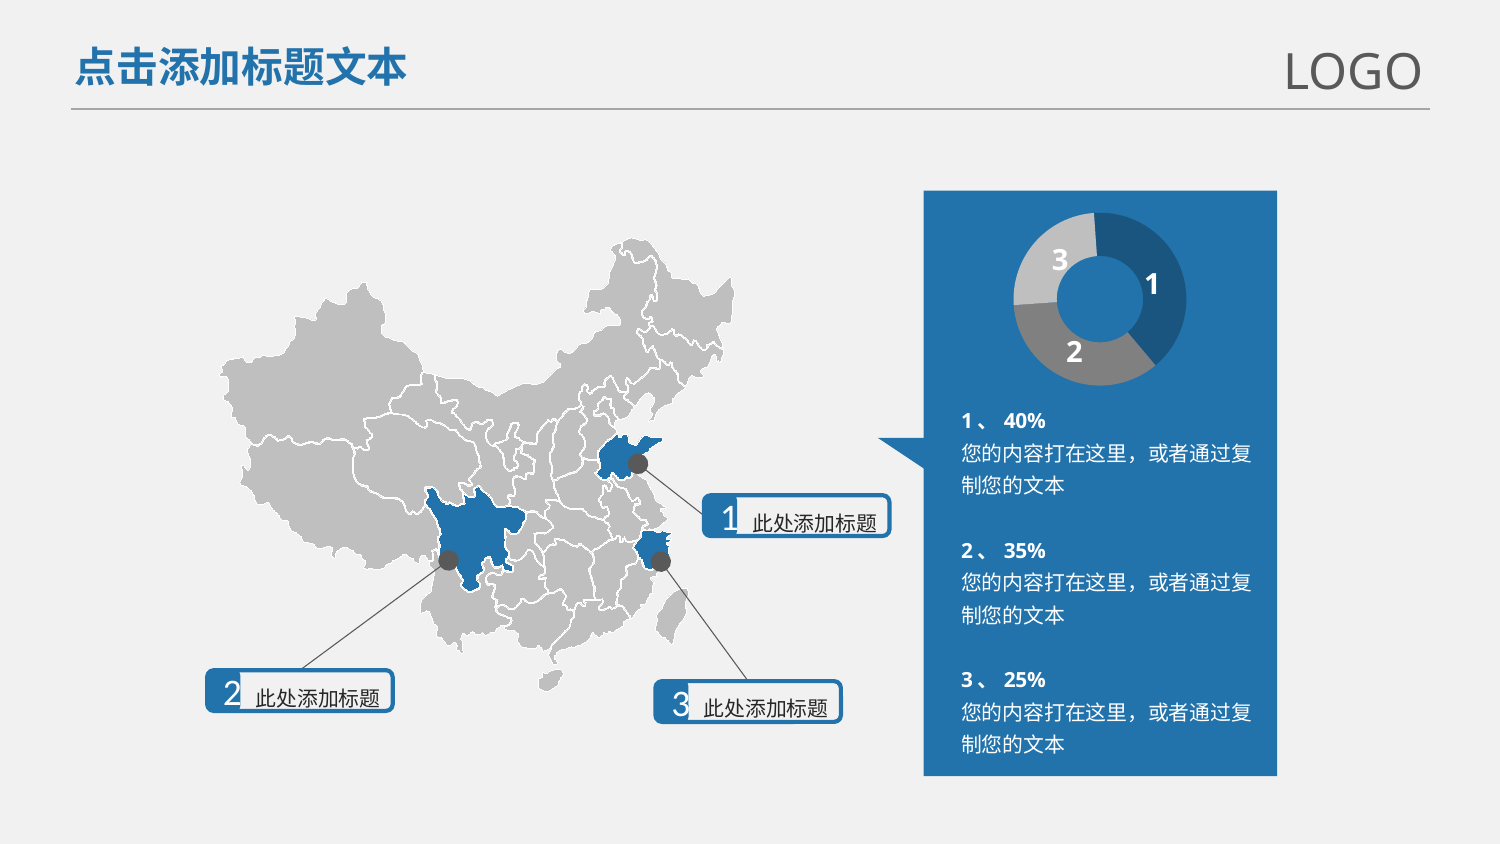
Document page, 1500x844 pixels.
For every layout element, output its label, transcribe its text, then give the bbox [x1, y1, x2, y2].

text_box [703, 494, 909, 544]
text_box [206, 669, 412, 719]
text_box 1、40% 您的内容打在这里，或者通过复制您的文本 2、35% 您的内容打在这里，或者通过复制您的文本 3、25% 您的内容打在这里，或者通过复制您的文本 [951, 692, 1278, 762]
chart [935, 204, 1259, 387]
text_box LOGO [1268, 31, 1439, 107]
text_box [784, 283, 1371, 684]
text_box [219, 237, 735, 692]
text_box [654, 680, 860, 730]
text_box 点击添加标题文本 [59, 33, 424, 99]
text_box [299, 560, 449, 671]
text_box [660, 561, 749, 679]
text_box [637, 463, 705, 516]
